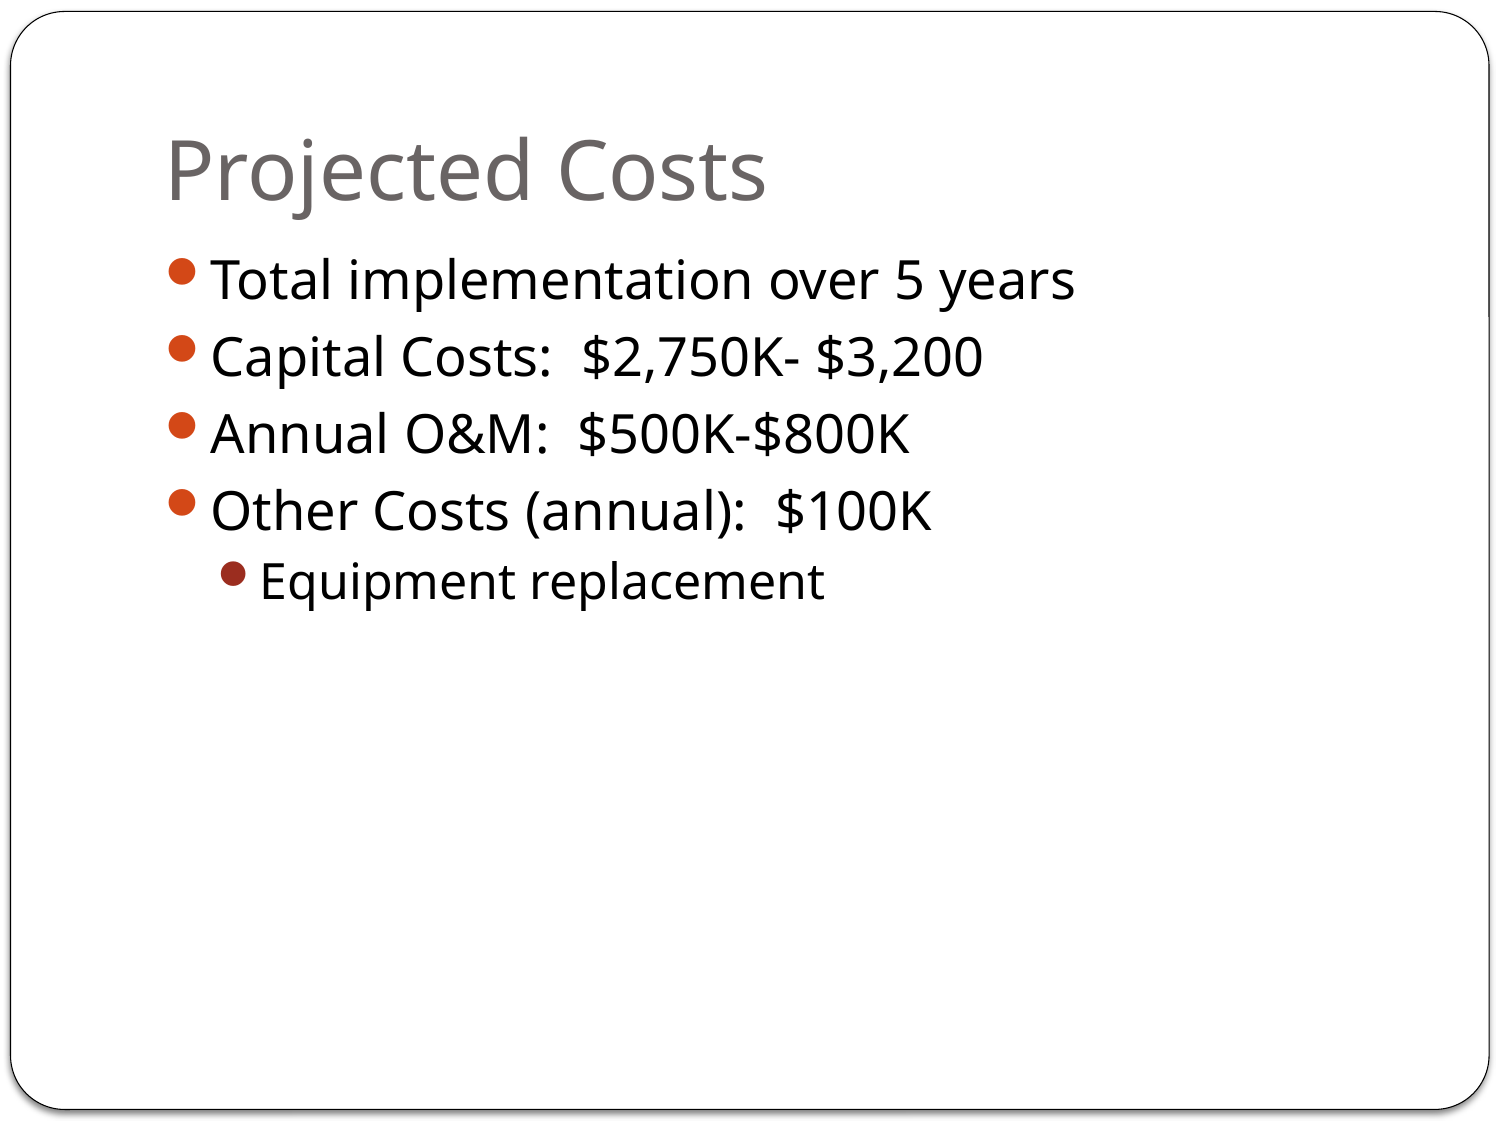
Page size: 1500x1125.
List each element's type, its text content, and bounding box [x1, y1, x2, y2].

title Projected Costs [150, 45, 1425, 233]
list Total implementation over 5 years Capital Costs: $2,750K- $3,200 Annual O&M: $500K-$800K Other Costs (annual): $100K Equipment replacement [150, 237, 1425, 988]
